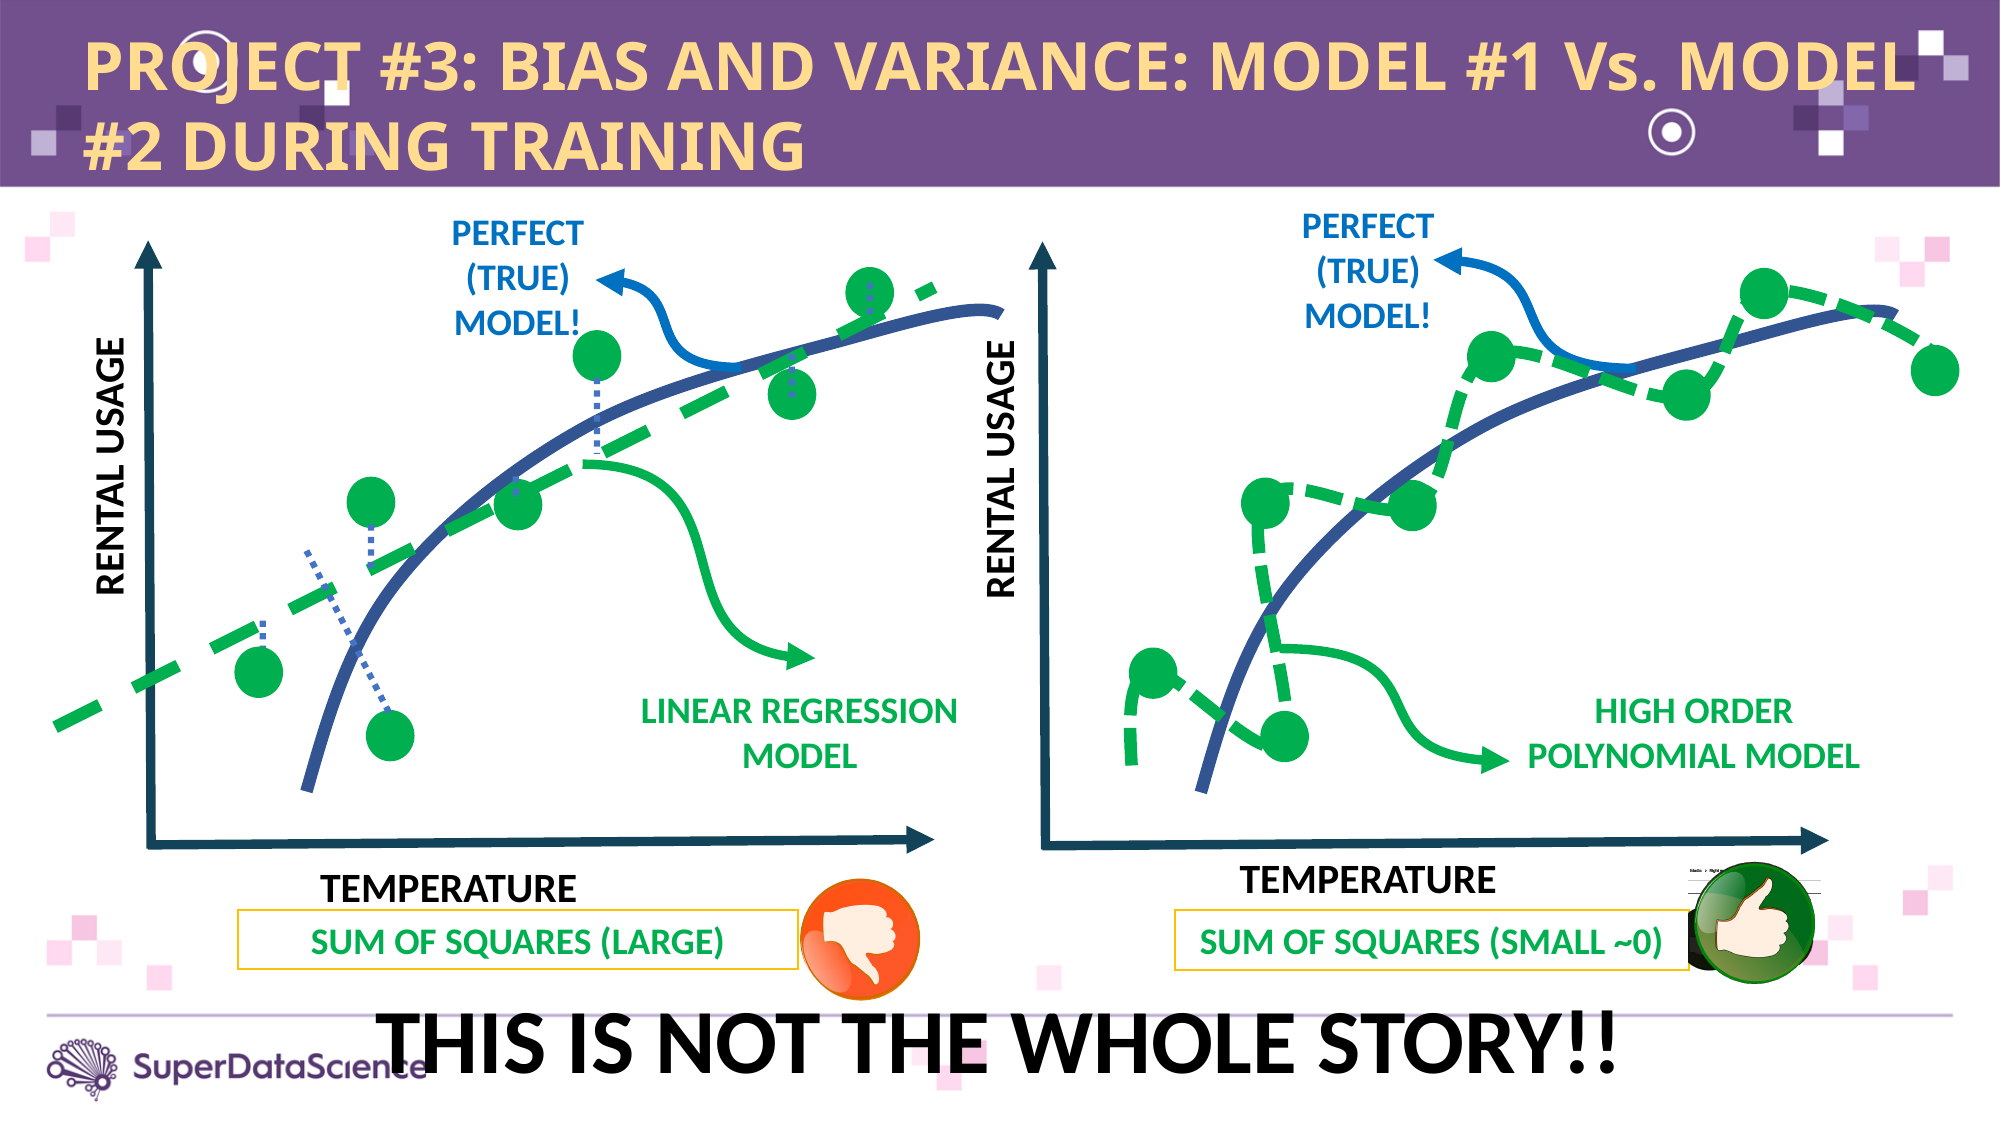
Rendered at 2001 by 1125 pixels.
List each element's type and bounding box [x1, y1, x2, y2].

text_box [148, 728, 152, 849]
text_box [389, 584, 395, 715]
text_box [1279, 648, 1510, 762]
text_box [1433, 259, 1636, 369]
text_box [148, 240, 152, 287]
text_box [582, 464, 816, 659]
text_box [595, 279, 742, 368]
picture [0, 0, 2000, 1125]
text_box [1042, 241, 1046, 850]
text_box [152, 839, 935, 845]
text_box [55, 287, 935, 728]
text_box [1046, 840, 1830, 846]
